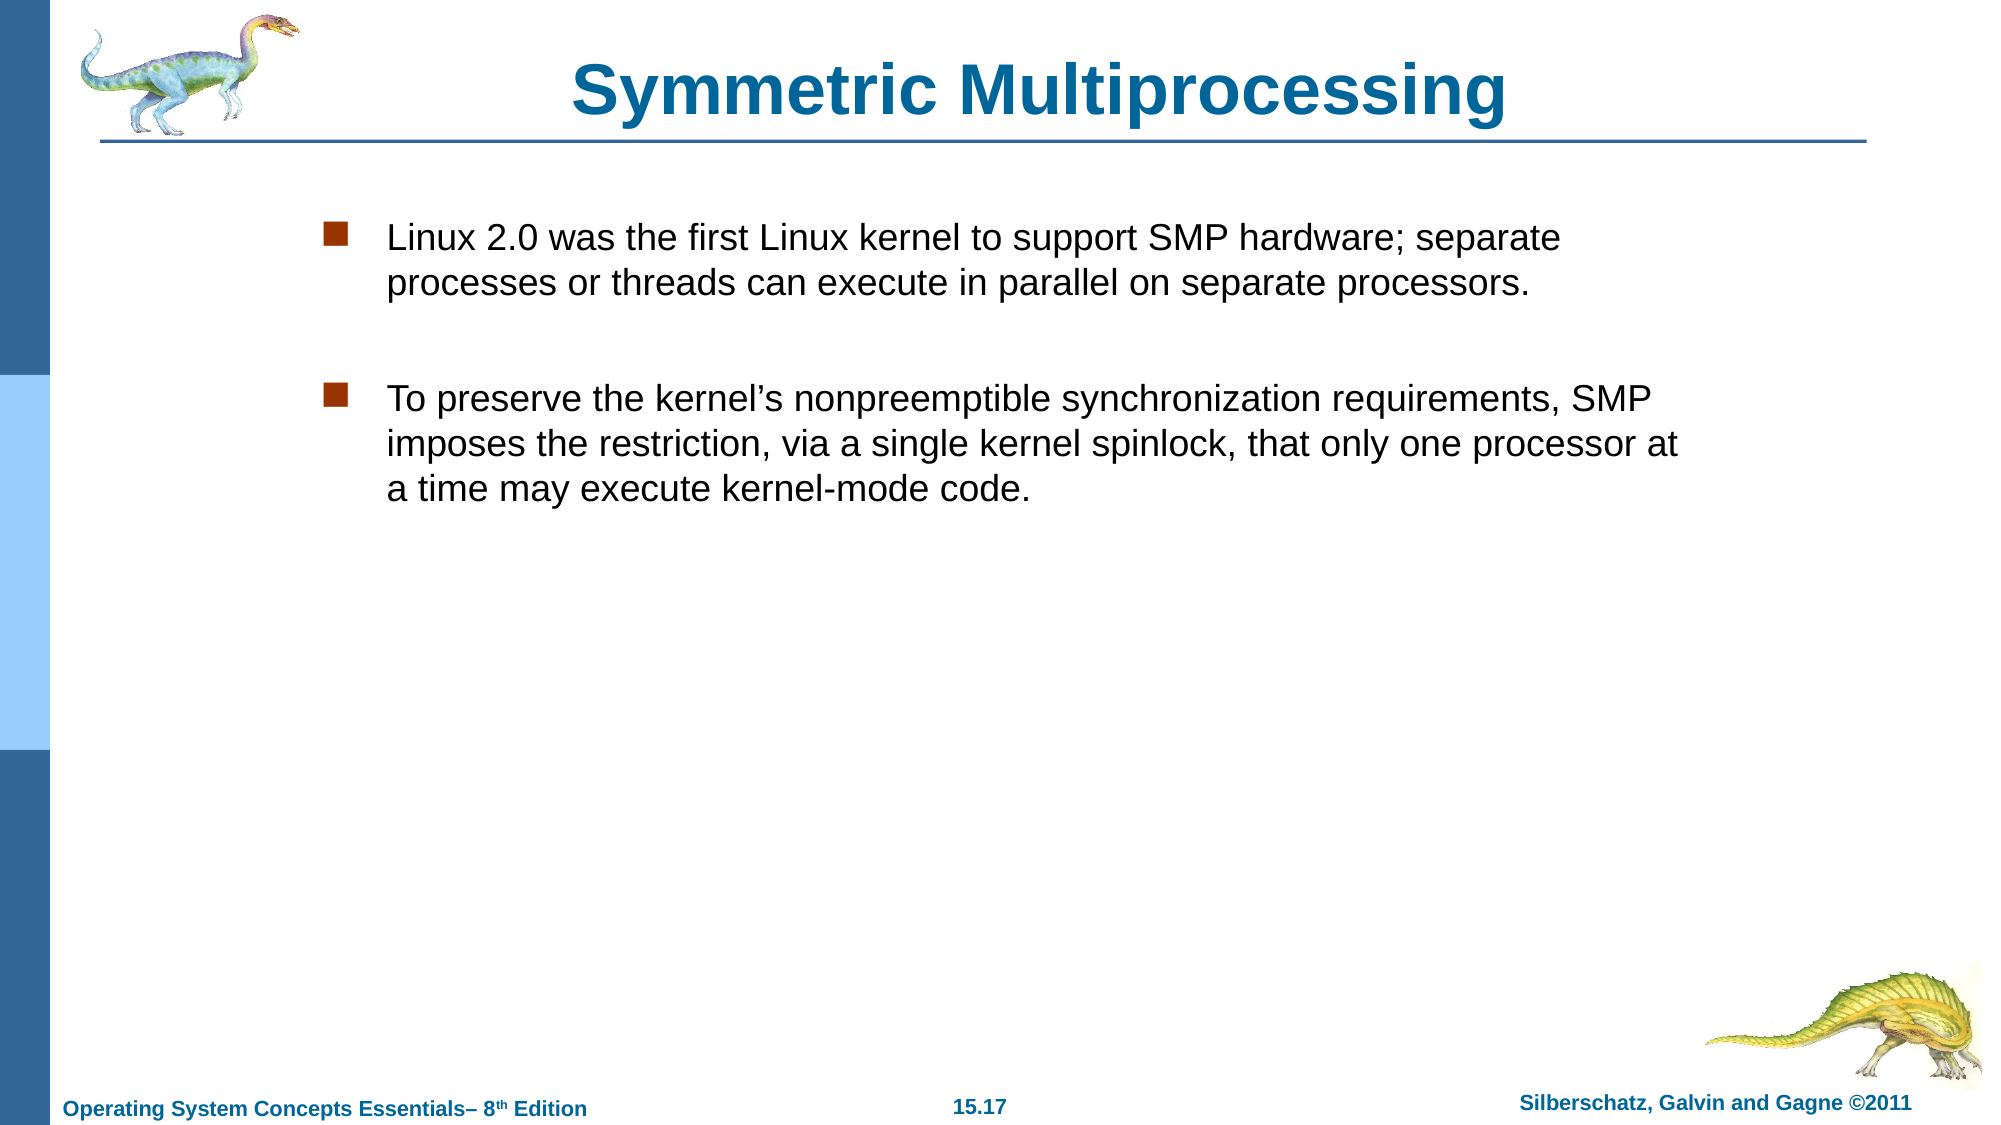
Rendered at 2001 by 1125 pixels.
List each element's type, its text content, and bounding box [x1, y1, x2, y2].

picture [1700, 959, 1982, 1090]
title Symmetric Multiprocessing [321, 45, 1760, 141]
picture [62, 0, 324, 149]
list Linux 2.0 was the first Linux kernel to support SMP hardware; separate processes or threads can execute in parallel on separate processors. To preserve the kernel’s nonpreemptible synchronization requirements, SMP imposes the restriction, via a single kernel spinlock, that only one processor at a time may execute kernel-mode code. [305, 202, 1729, 946]
